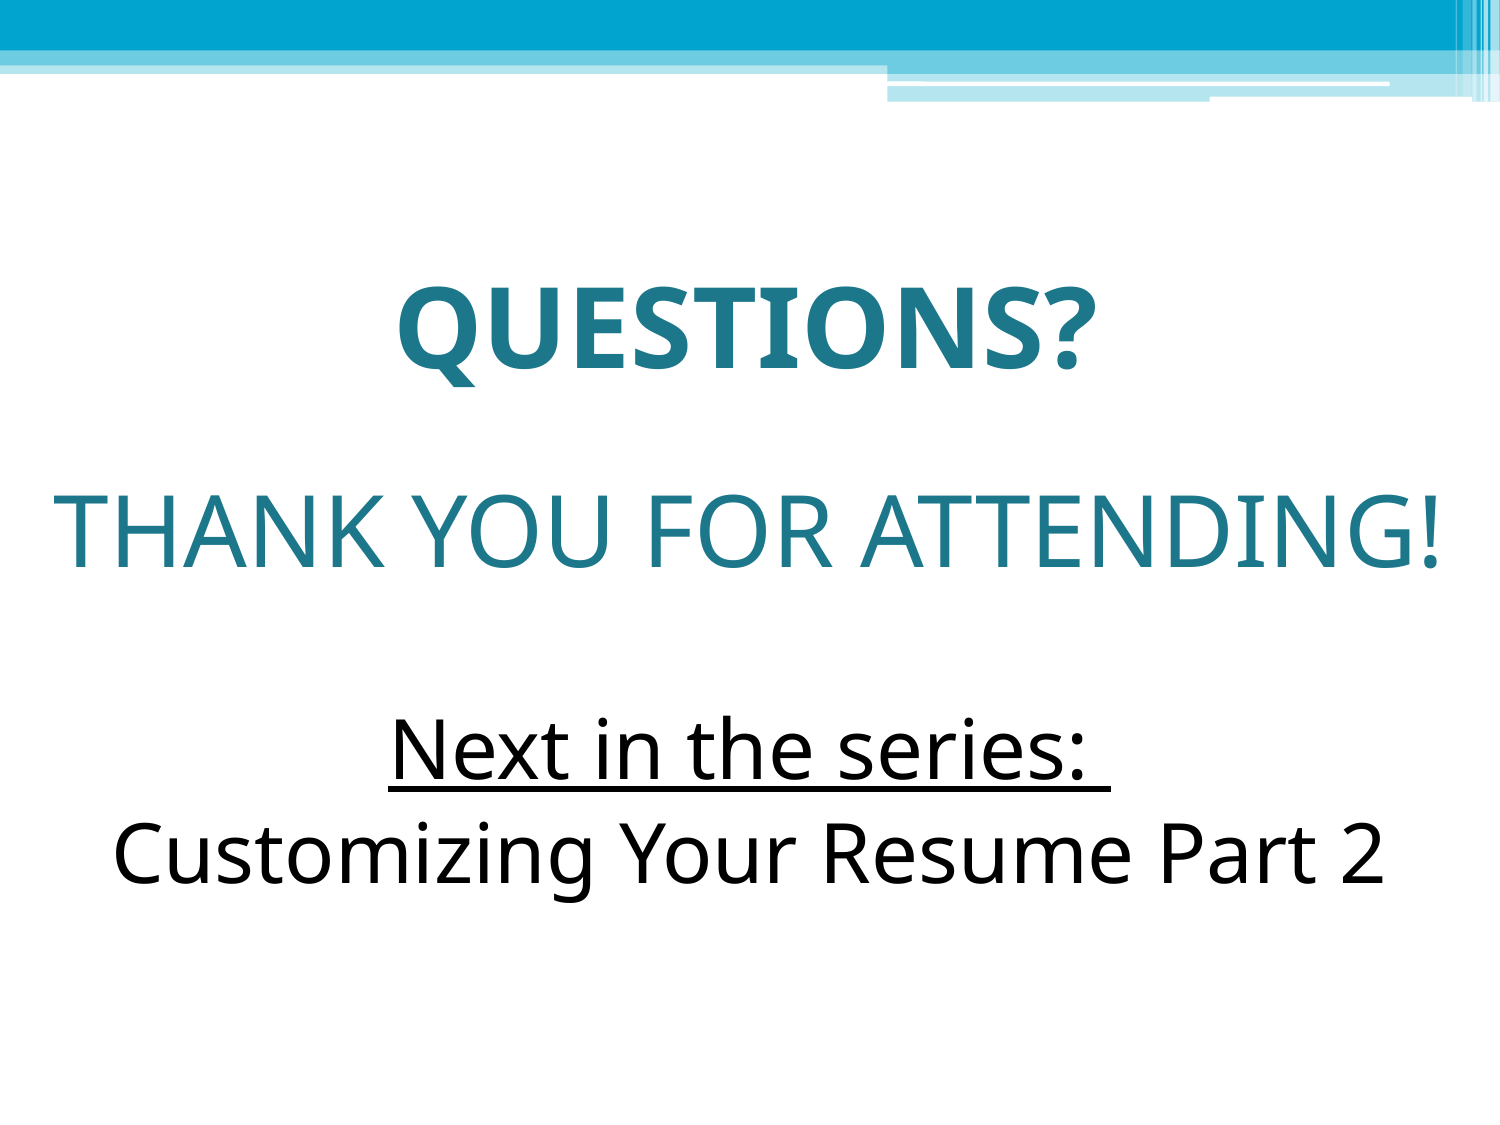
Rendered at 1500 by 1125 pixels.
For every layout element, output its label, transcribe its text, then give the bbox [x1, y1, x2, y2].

title QUESTIONS? [74, 237, 1418, 410]
list THANK YOU FOR ATTENDING! Next in the series: Customizing Your Resume Part 2 [21, 425, 1471, 1063]
